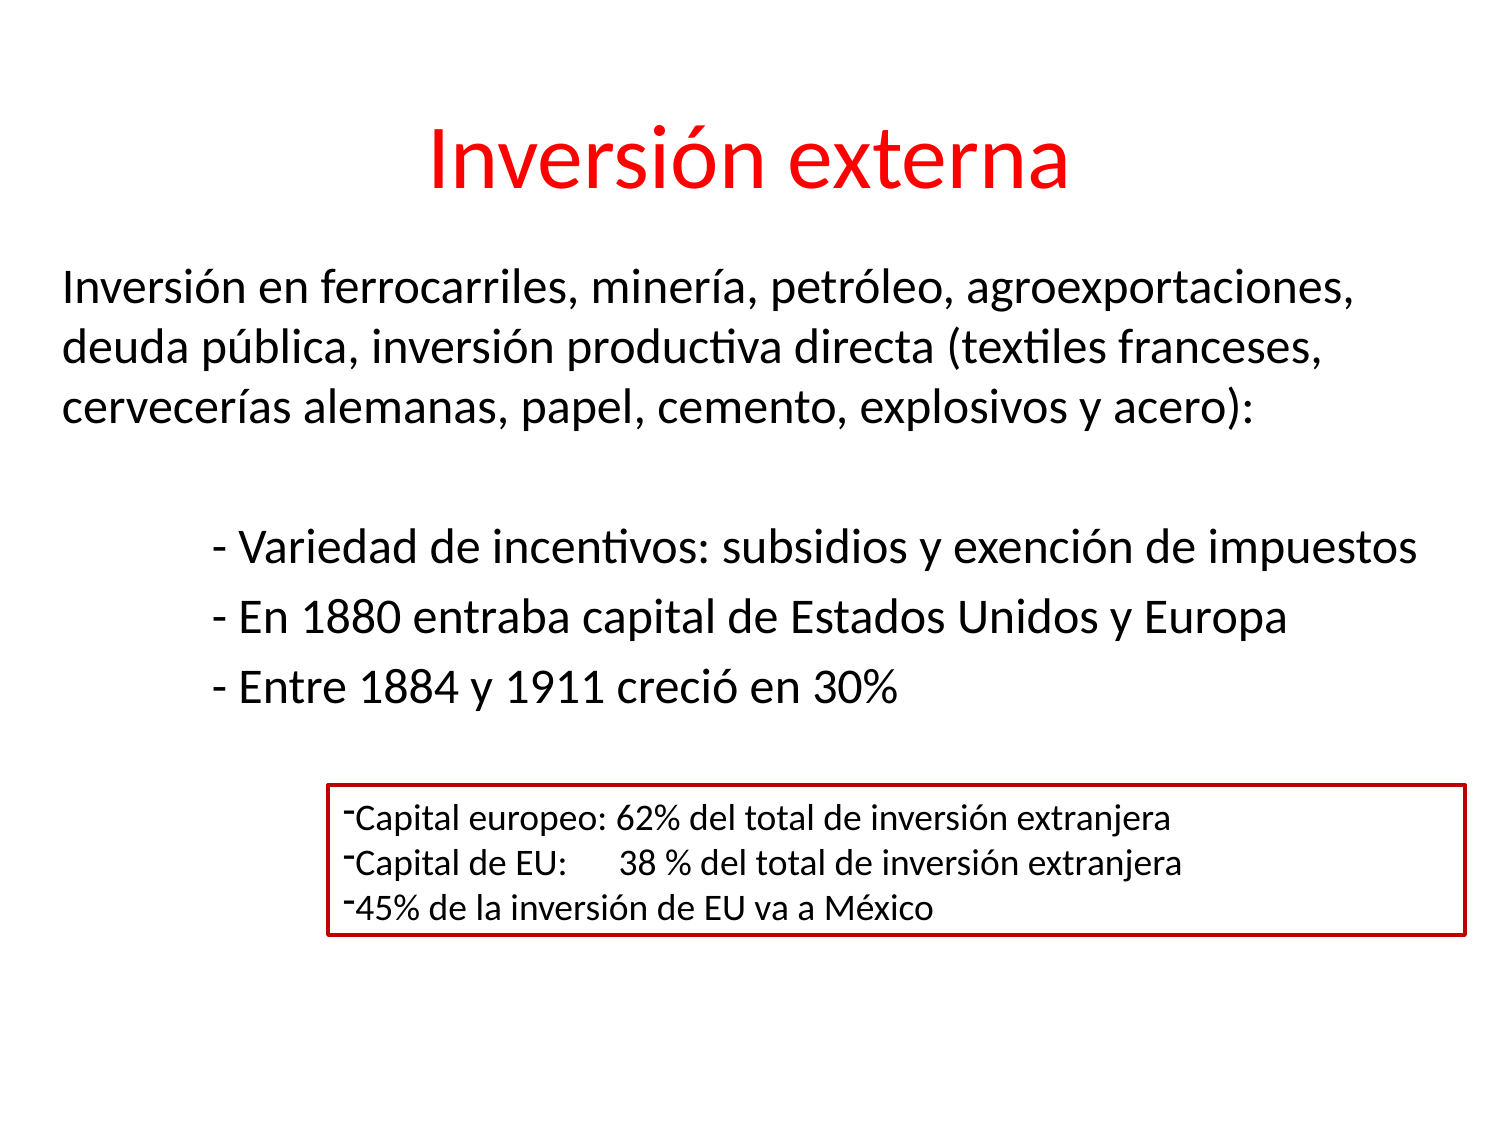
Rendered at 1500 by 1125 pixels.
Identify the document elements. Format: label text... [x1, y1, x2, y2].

title Inversión externa [75, 58, 1425, 246]
list Inversión en ferrocarriles, minería, petróleo, agroexportaciones, deuda pública, inversión productiva directa (textiles franceses, cervecerías alemanas, papel, cemento, explosivos y acero): - Variedad de incentivos: subsidios y exención de impuestos - En 1880 entraba capital de Estados Unidos y Europa - Entre 1884 y 1911 creció en 30% [46, 246, 1454, 786]
text_box Capital europeo: 62% del total de inversión extranjera Capital de EU: 38 % del total de inversión extranjera 45% de la inversión de EU va a México [328, 785, 1465, 935]
